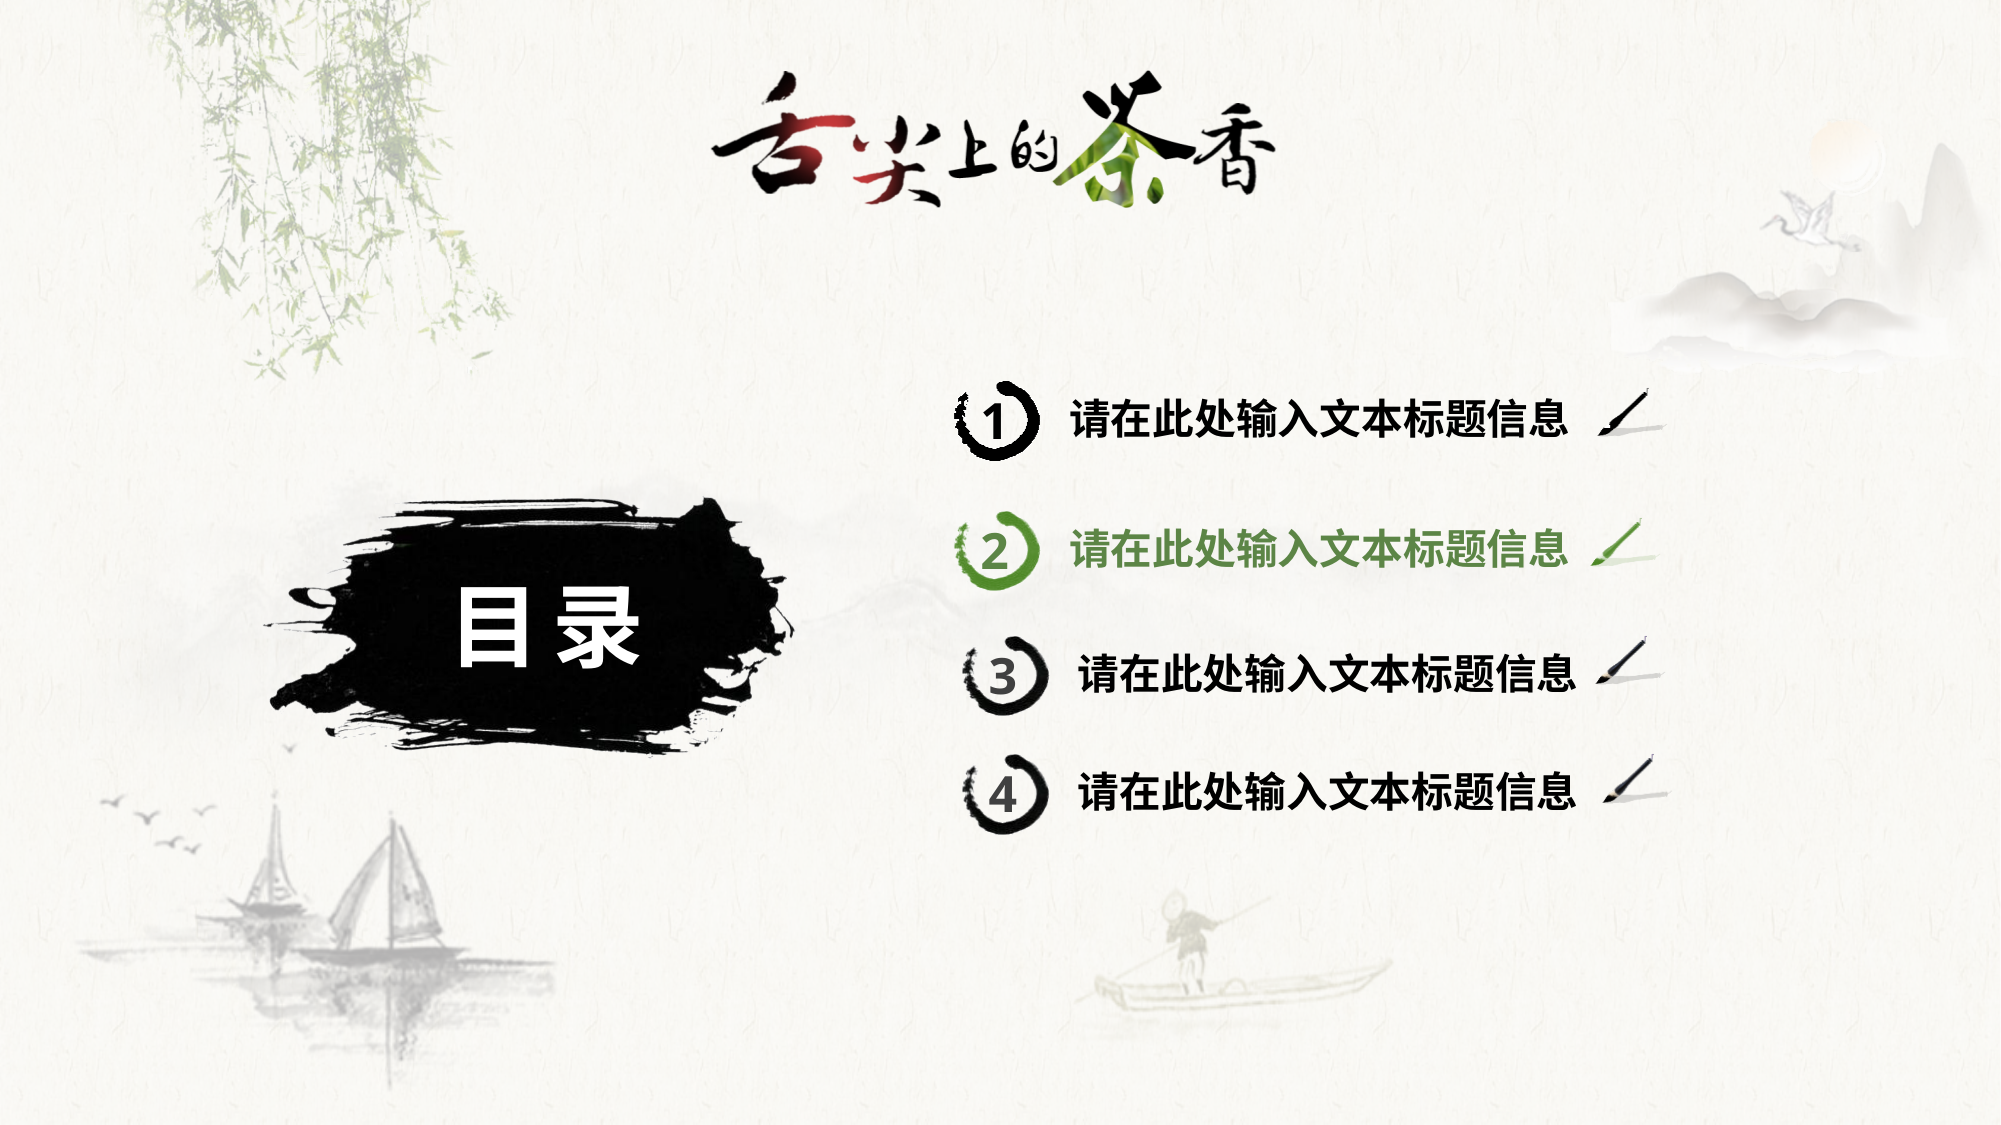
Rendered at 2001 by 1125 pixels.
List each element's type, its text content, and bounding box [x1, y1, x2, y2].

picture [1595, 385, 1674, 440]
picture [1593, 633, 1672, 688]
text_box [957, 746, 1054, 835]
text_box 请在此处输入文本标题信息 [1054, 515, 1586, 581]
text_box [949, 373, 1045, 462]
text_box 请在此处输入文本标题信息 [1062, 640, 1594, 706]
picture [697, 11, 1303, 223]
text_box 请在此处输入文本标题信息 [1062, 758, 1594, 824]
picture [1600, 751, 1679, 807]
picture [236, 467, 822, 766]
text_box 请在此处输入文本标题信息 [1054, 385, 1586, 451]
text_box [957, 628, 1054, 717]
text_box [949, 503, 1045, 592]
picture [1588, 515, 1667, 570]
